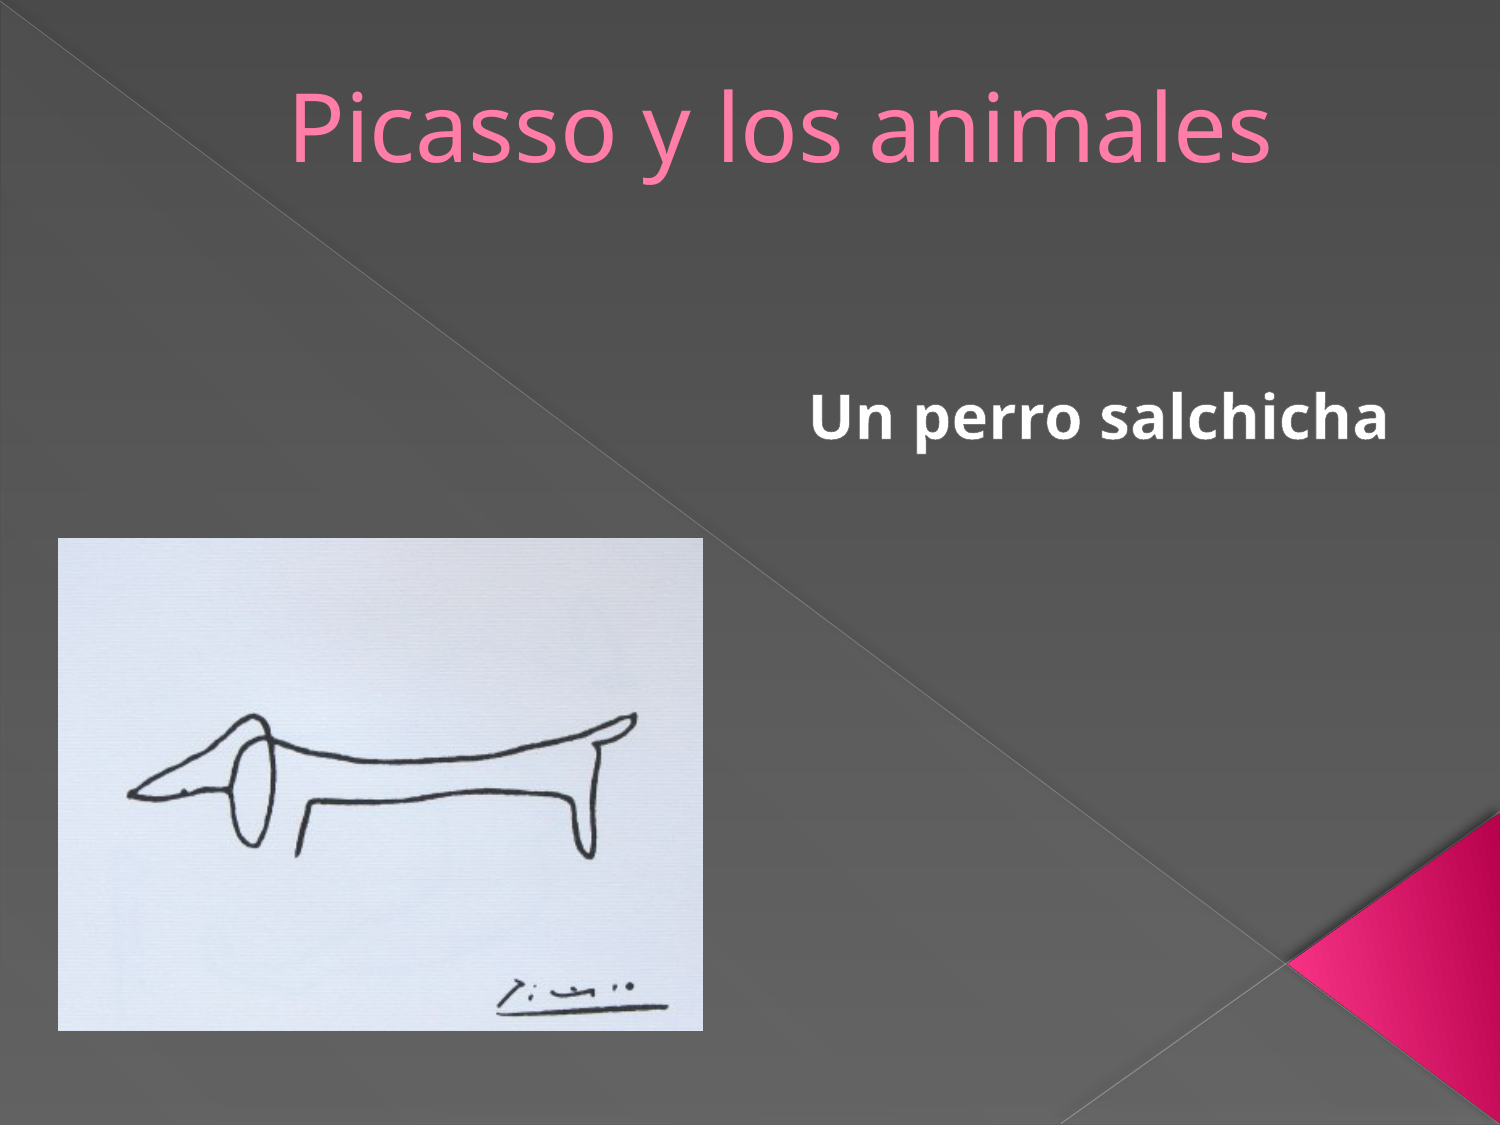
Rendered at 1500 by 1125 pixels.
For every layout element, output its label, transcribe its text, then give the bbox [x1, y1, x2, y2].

subtitle Un perro salchicha [88, 368, 1412, 657]
title Picasso y los animales [82, 58, 1405, 189]
picture [58, 538, 703, 1031]
